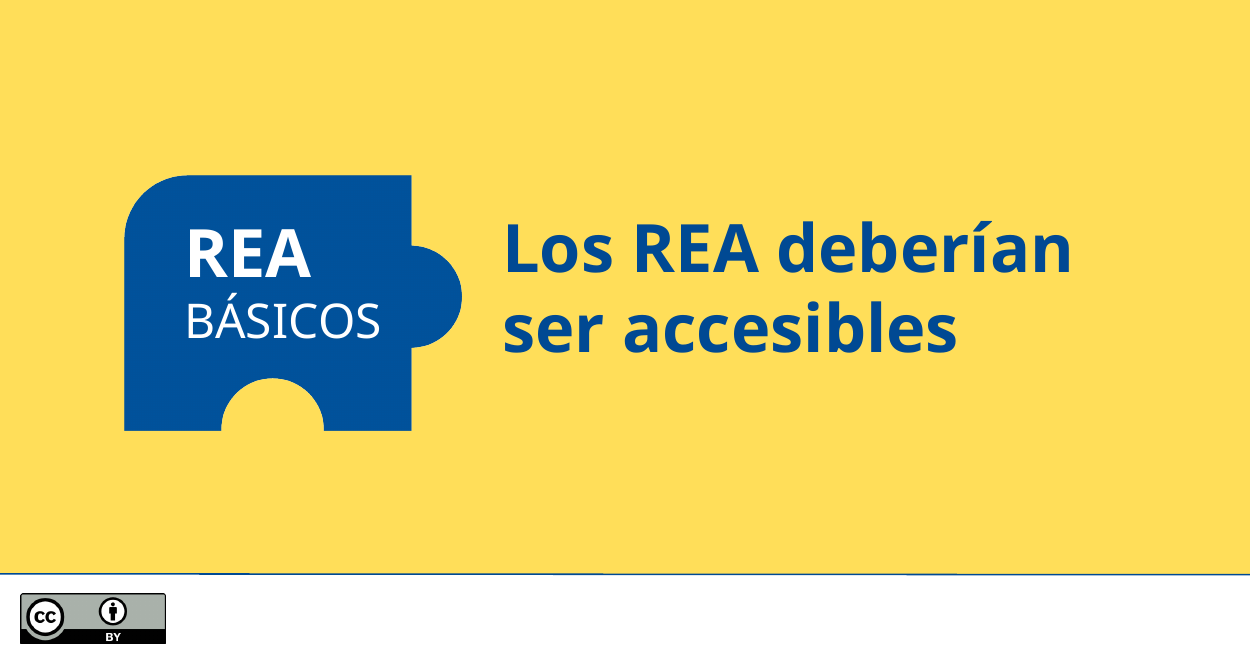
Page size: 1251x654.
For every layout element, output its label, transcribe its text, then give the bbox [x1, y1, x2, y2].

picture [124, 174, 462, 432]
text_box REA BÁSICOS [466, 195, 815, 364]
text_box Los REA deberían ser accesibles [487, 190, 1250, 381]
picture [20, 592, 166, 645]
text_box [0, 582, 1250, 654]
